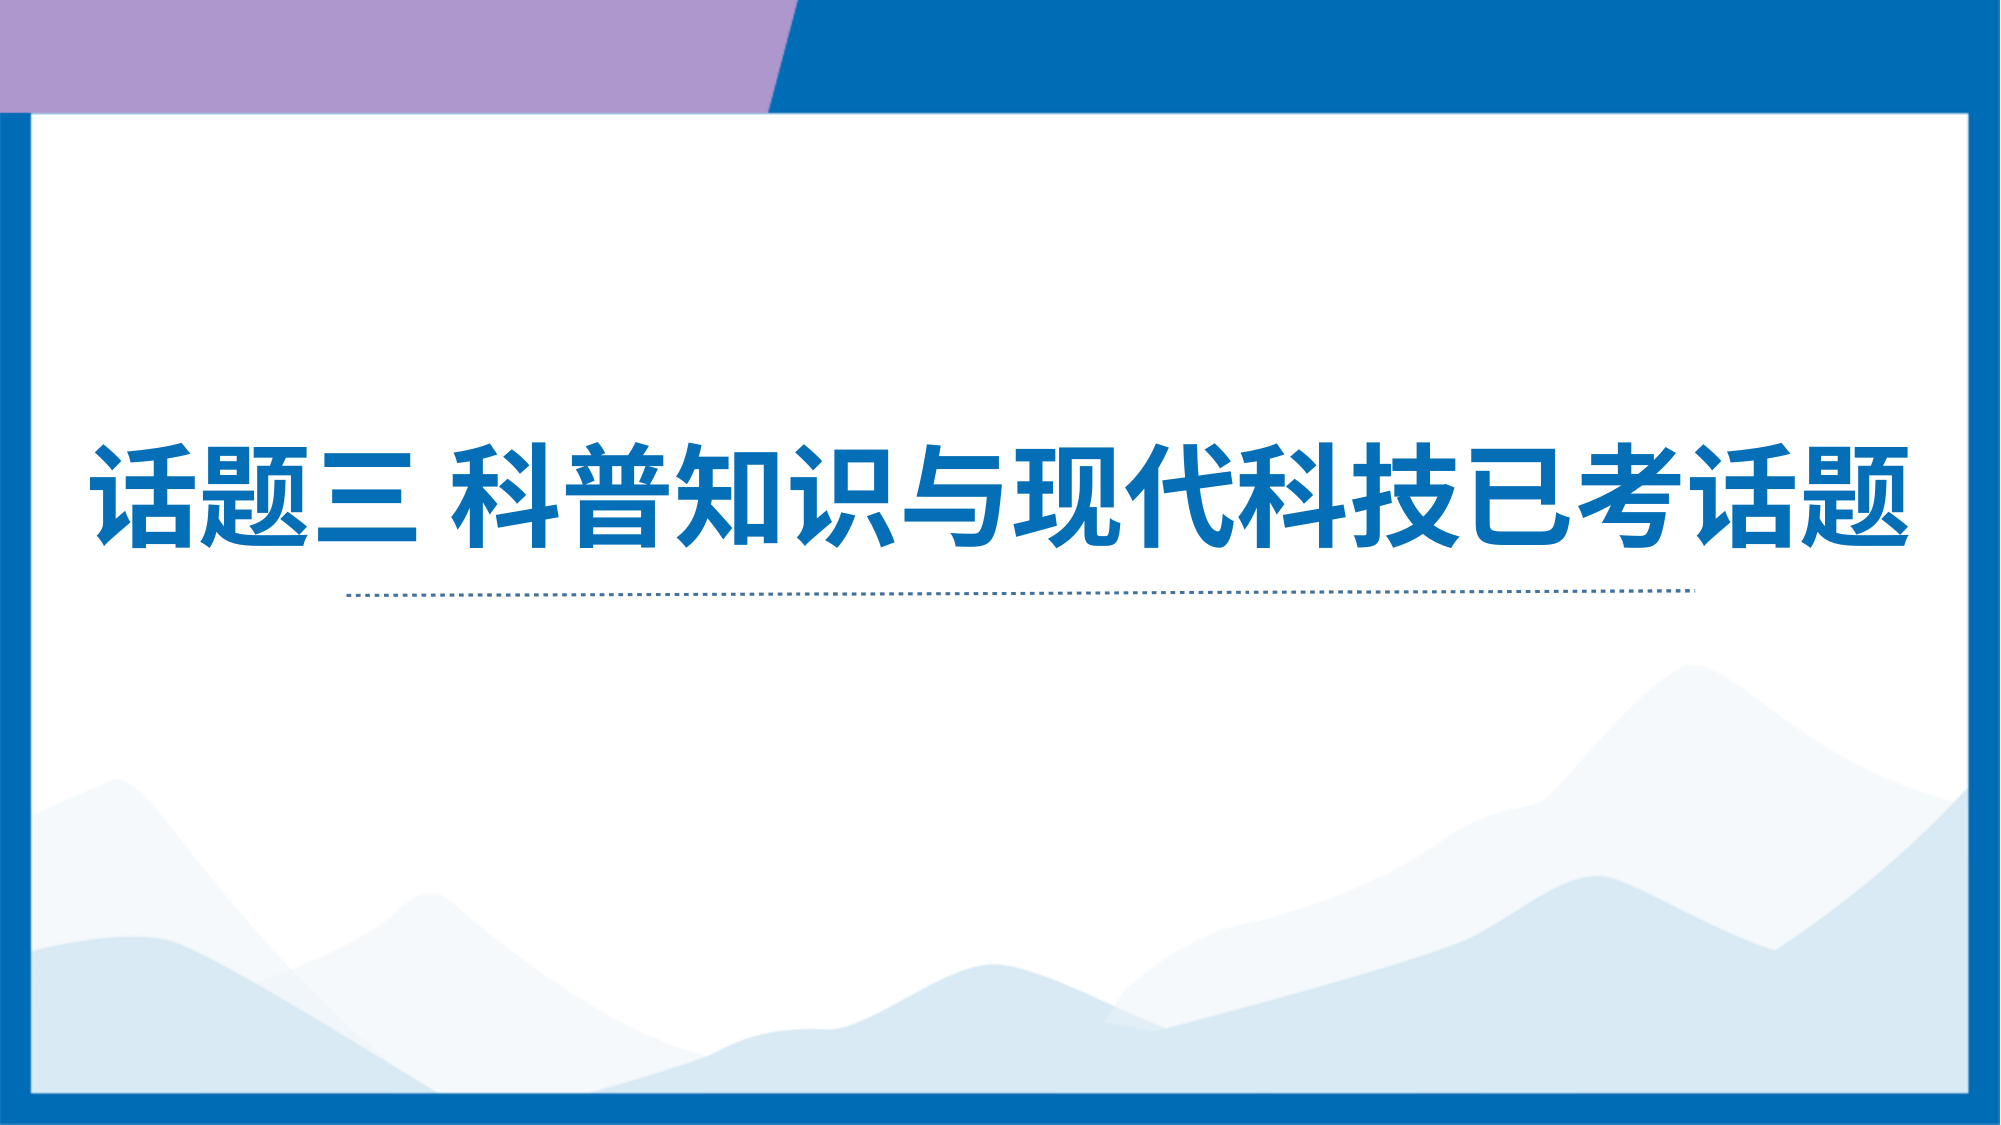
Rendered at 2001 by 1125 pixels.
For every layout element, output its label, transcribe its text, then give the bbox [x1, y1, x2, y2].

picture [0, 0, 2000, 1125]
text_box 话题三 科普知识与现代科技已考话题 [35, 408, 1962, 561]
